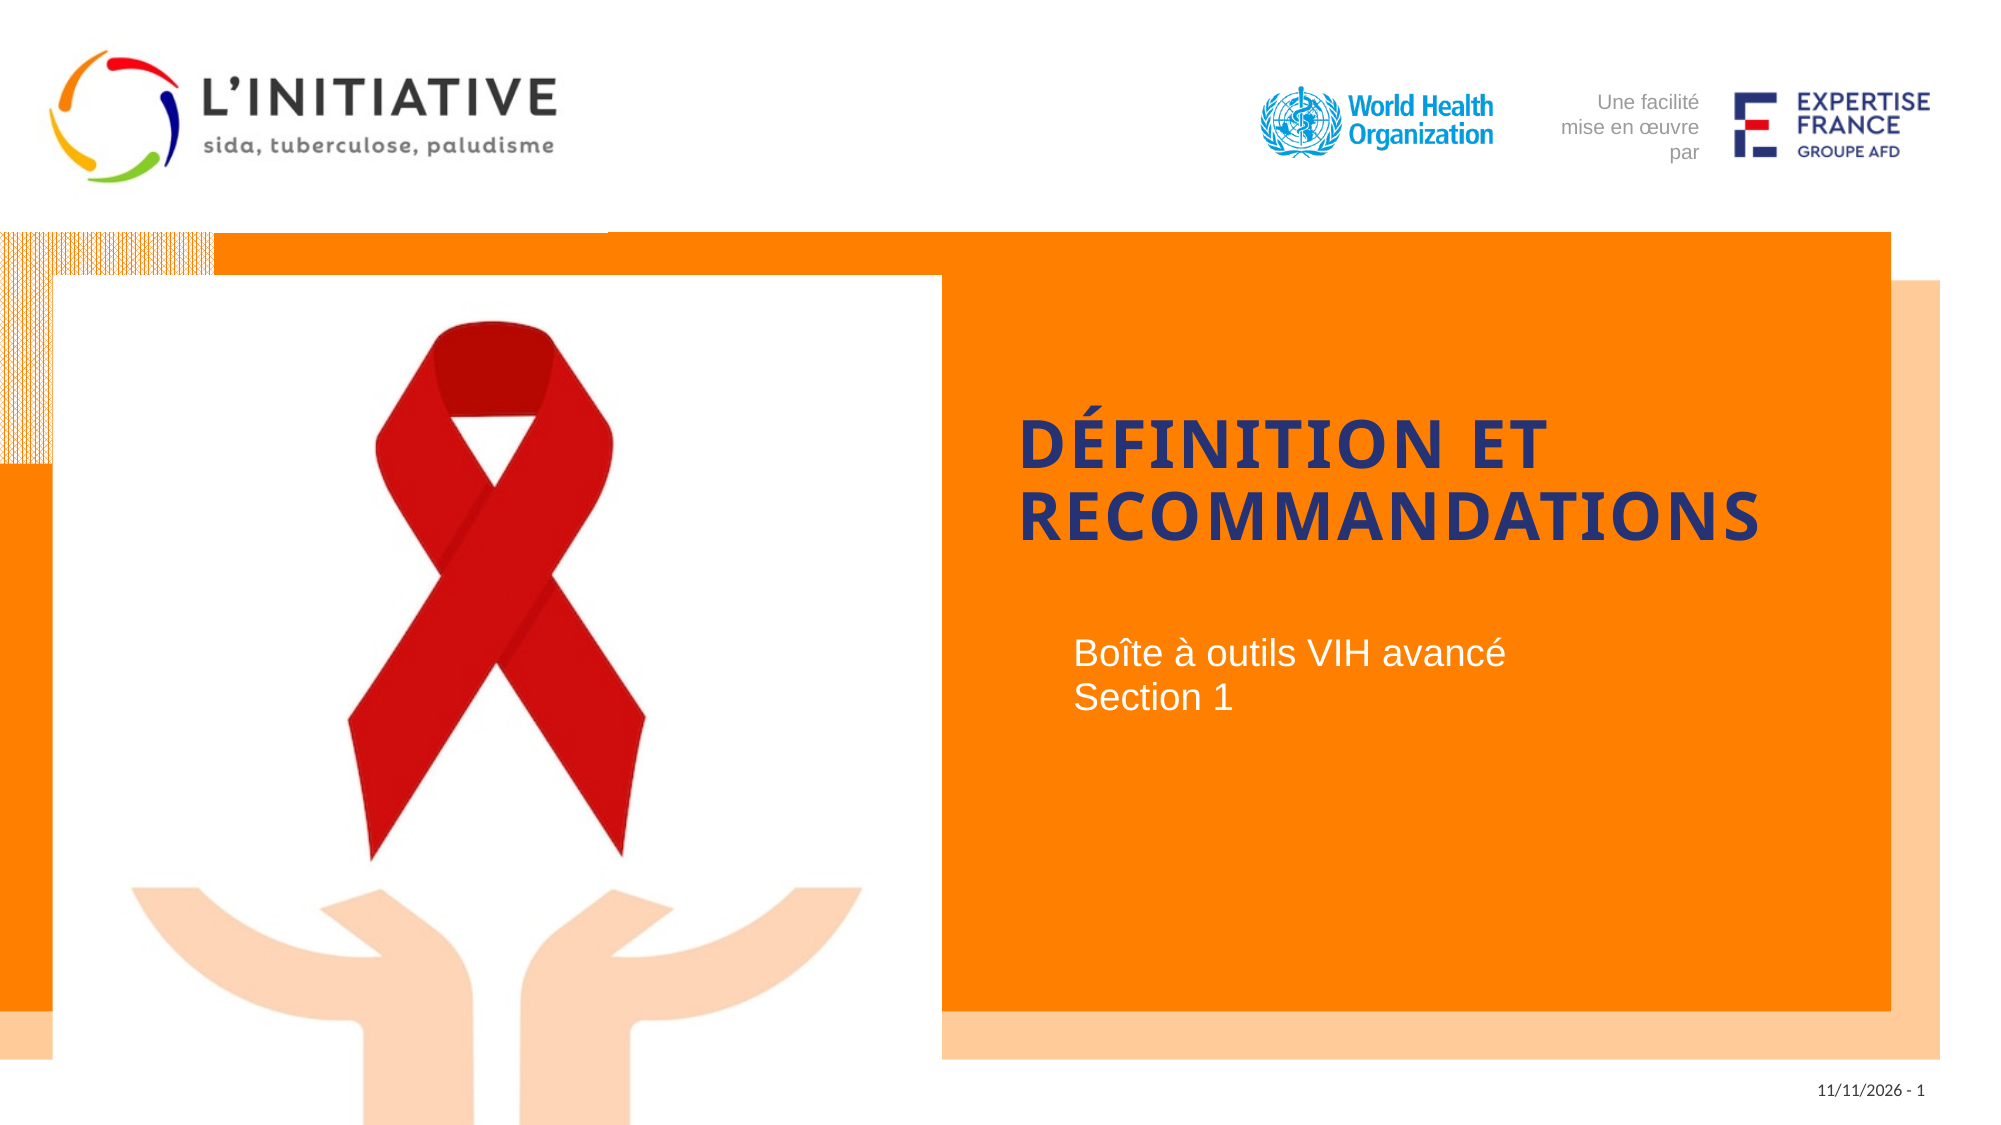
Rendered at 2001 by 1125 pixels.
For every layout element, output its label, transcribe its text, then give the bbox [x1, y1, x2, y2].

picture [1201, 60, 1551, 184]
picture [0, 0, 608, 233]
picture [1714, 64, 1940, 184]
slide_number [942, 1058, 1940, 1119]
picture [52, 275, 942, 1125]
title définition et recommandations [1002, 306, 1857, 563]
subtitle Boîte à outils VIH avancé Section 1 [1058, 621, 1785, 749]
